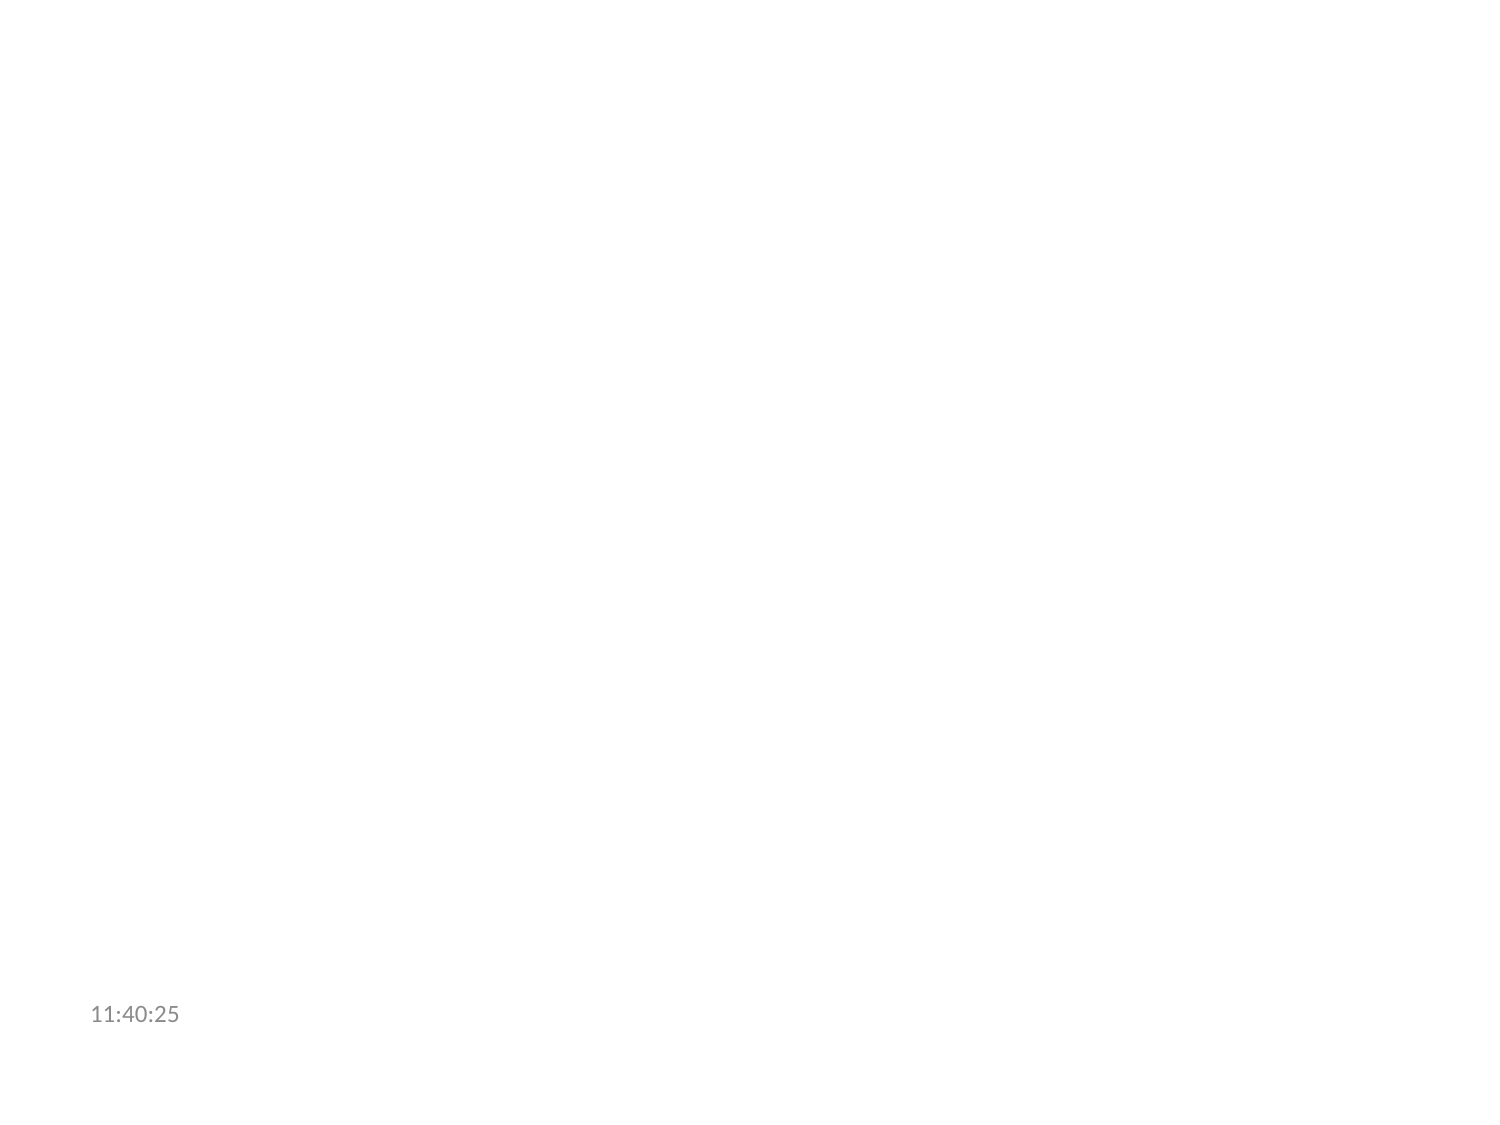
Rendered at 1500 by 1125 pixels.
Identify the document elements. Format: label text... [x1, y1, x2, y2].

text_box 15:35:09 [75, 982, 425, 1043]
